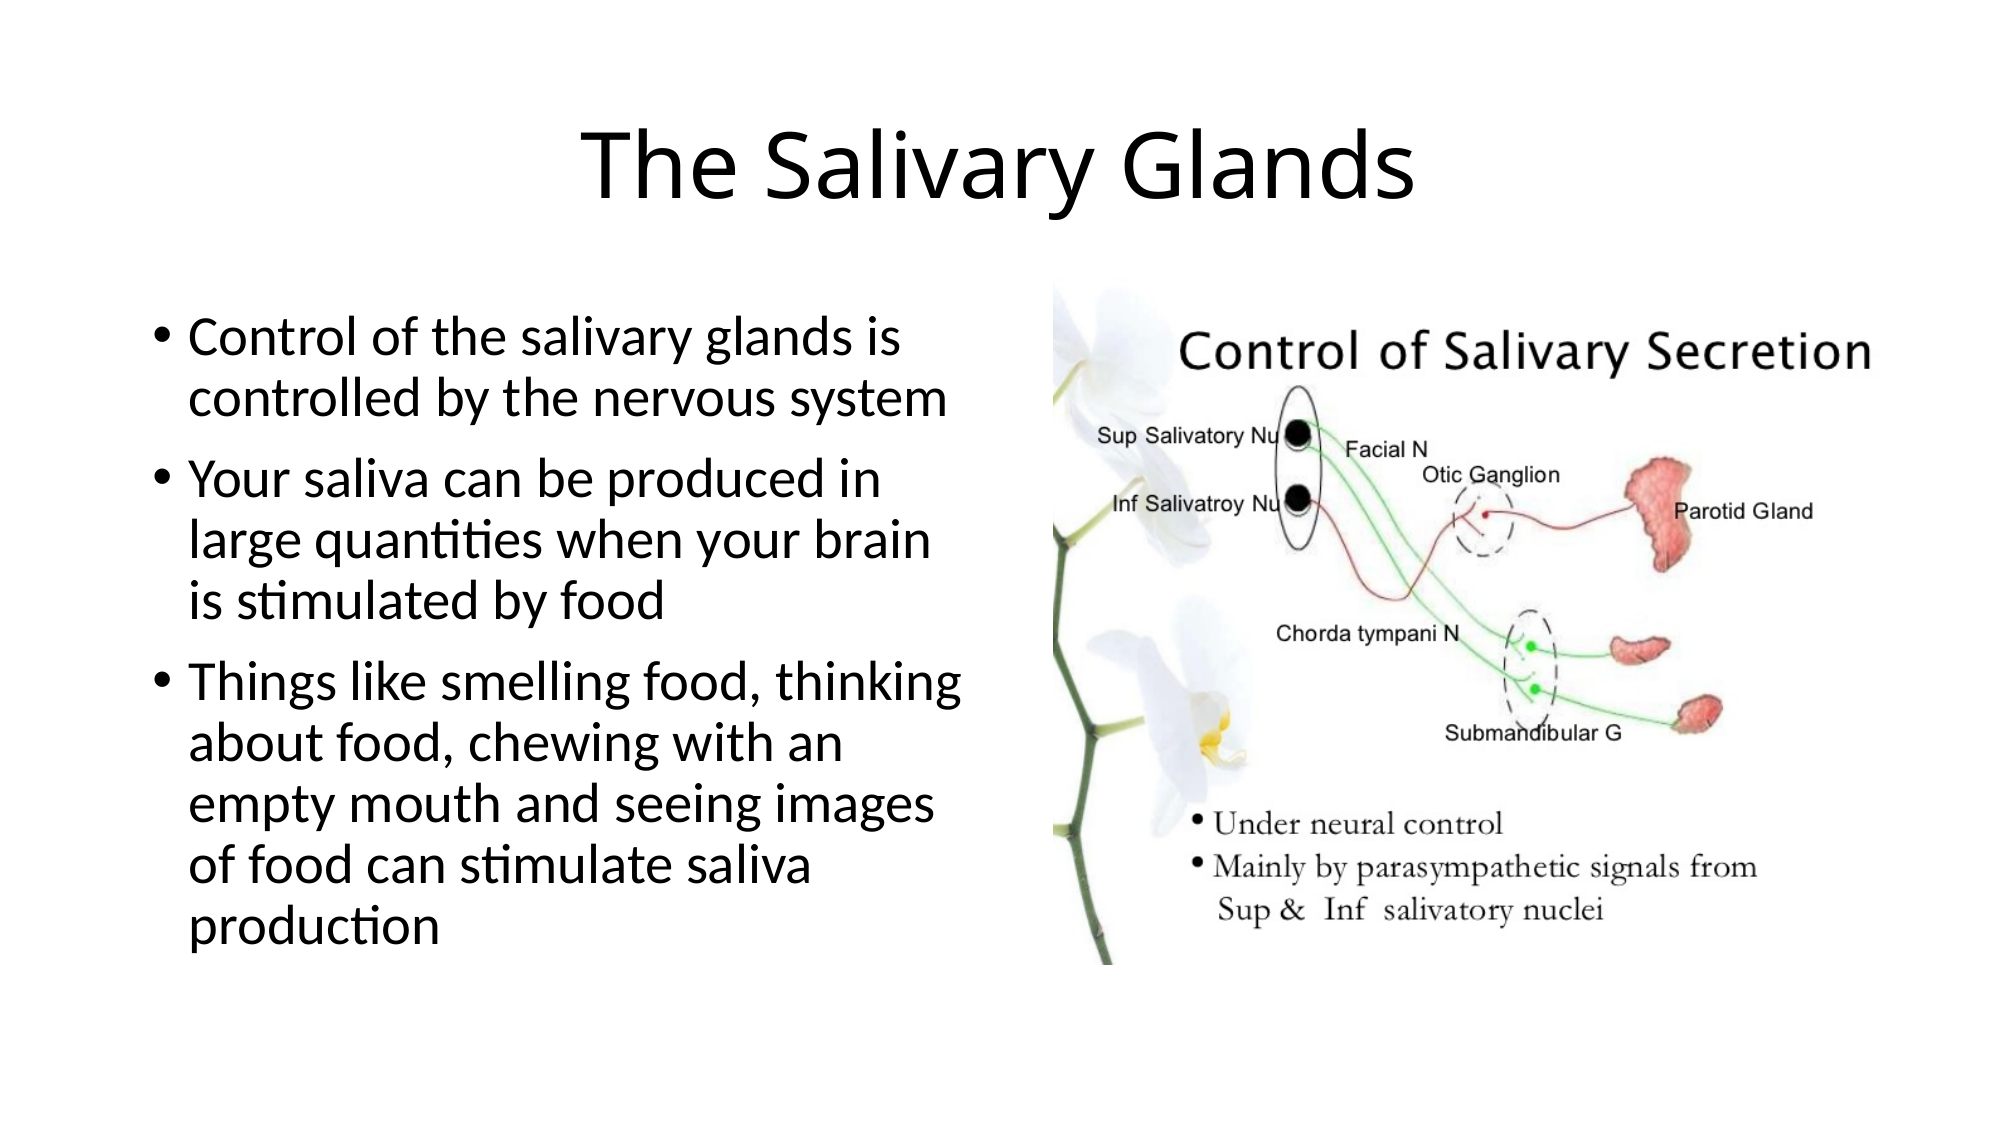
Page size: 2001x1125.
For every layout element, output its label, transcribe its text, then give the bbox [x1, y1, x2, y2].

picture [1053, 277, 1970, 965]
list Control of the salivary glands is controlled by the nervous system Your saliva can be produced in large quantities when your brain is stimulated by food Things like smelling food, thinking about food, chewing with an empty mouth and seeing images of food can stimulate saliva production [137, 299, 988, 1014]
title The Salivary Glands [137, 59, 1863, 278]
